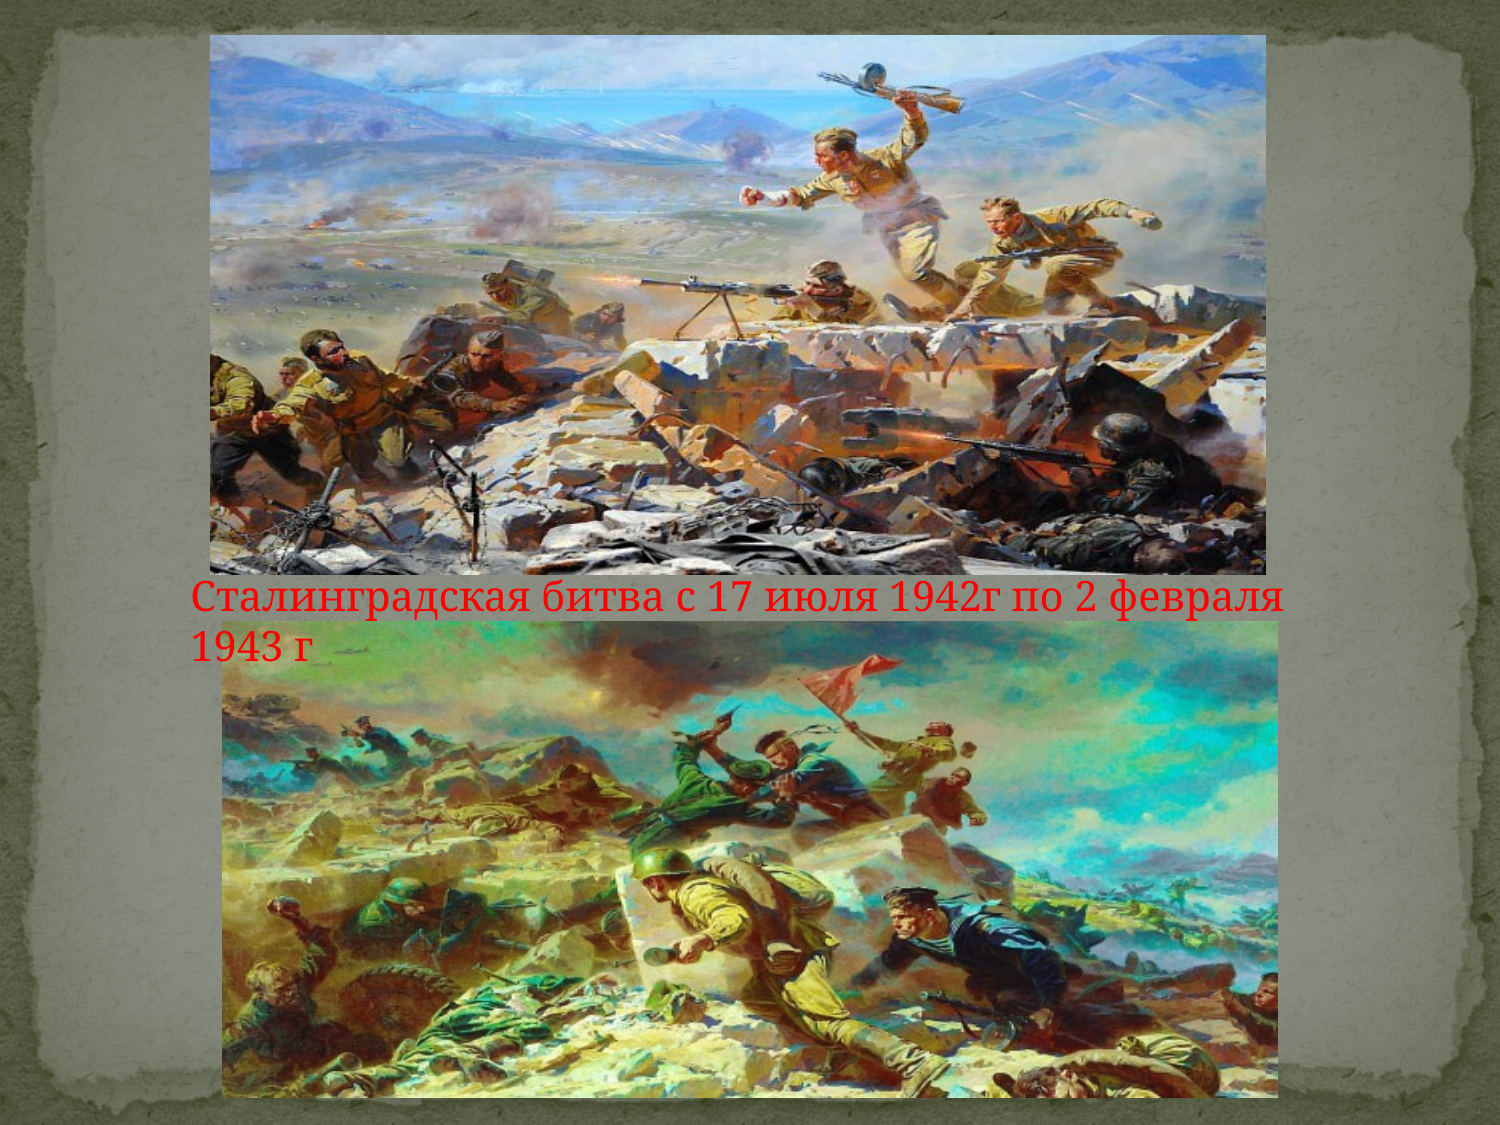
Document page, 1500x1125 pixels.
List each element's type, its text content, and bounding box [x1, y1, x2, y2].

picture [222, 624, 1278, 1098]
text_box Сталинградская битва с 17 июля 1942г по 2 февраля 1943 г [175, 562, 1301, 678]
picture [210, 35, 1266, 574]
